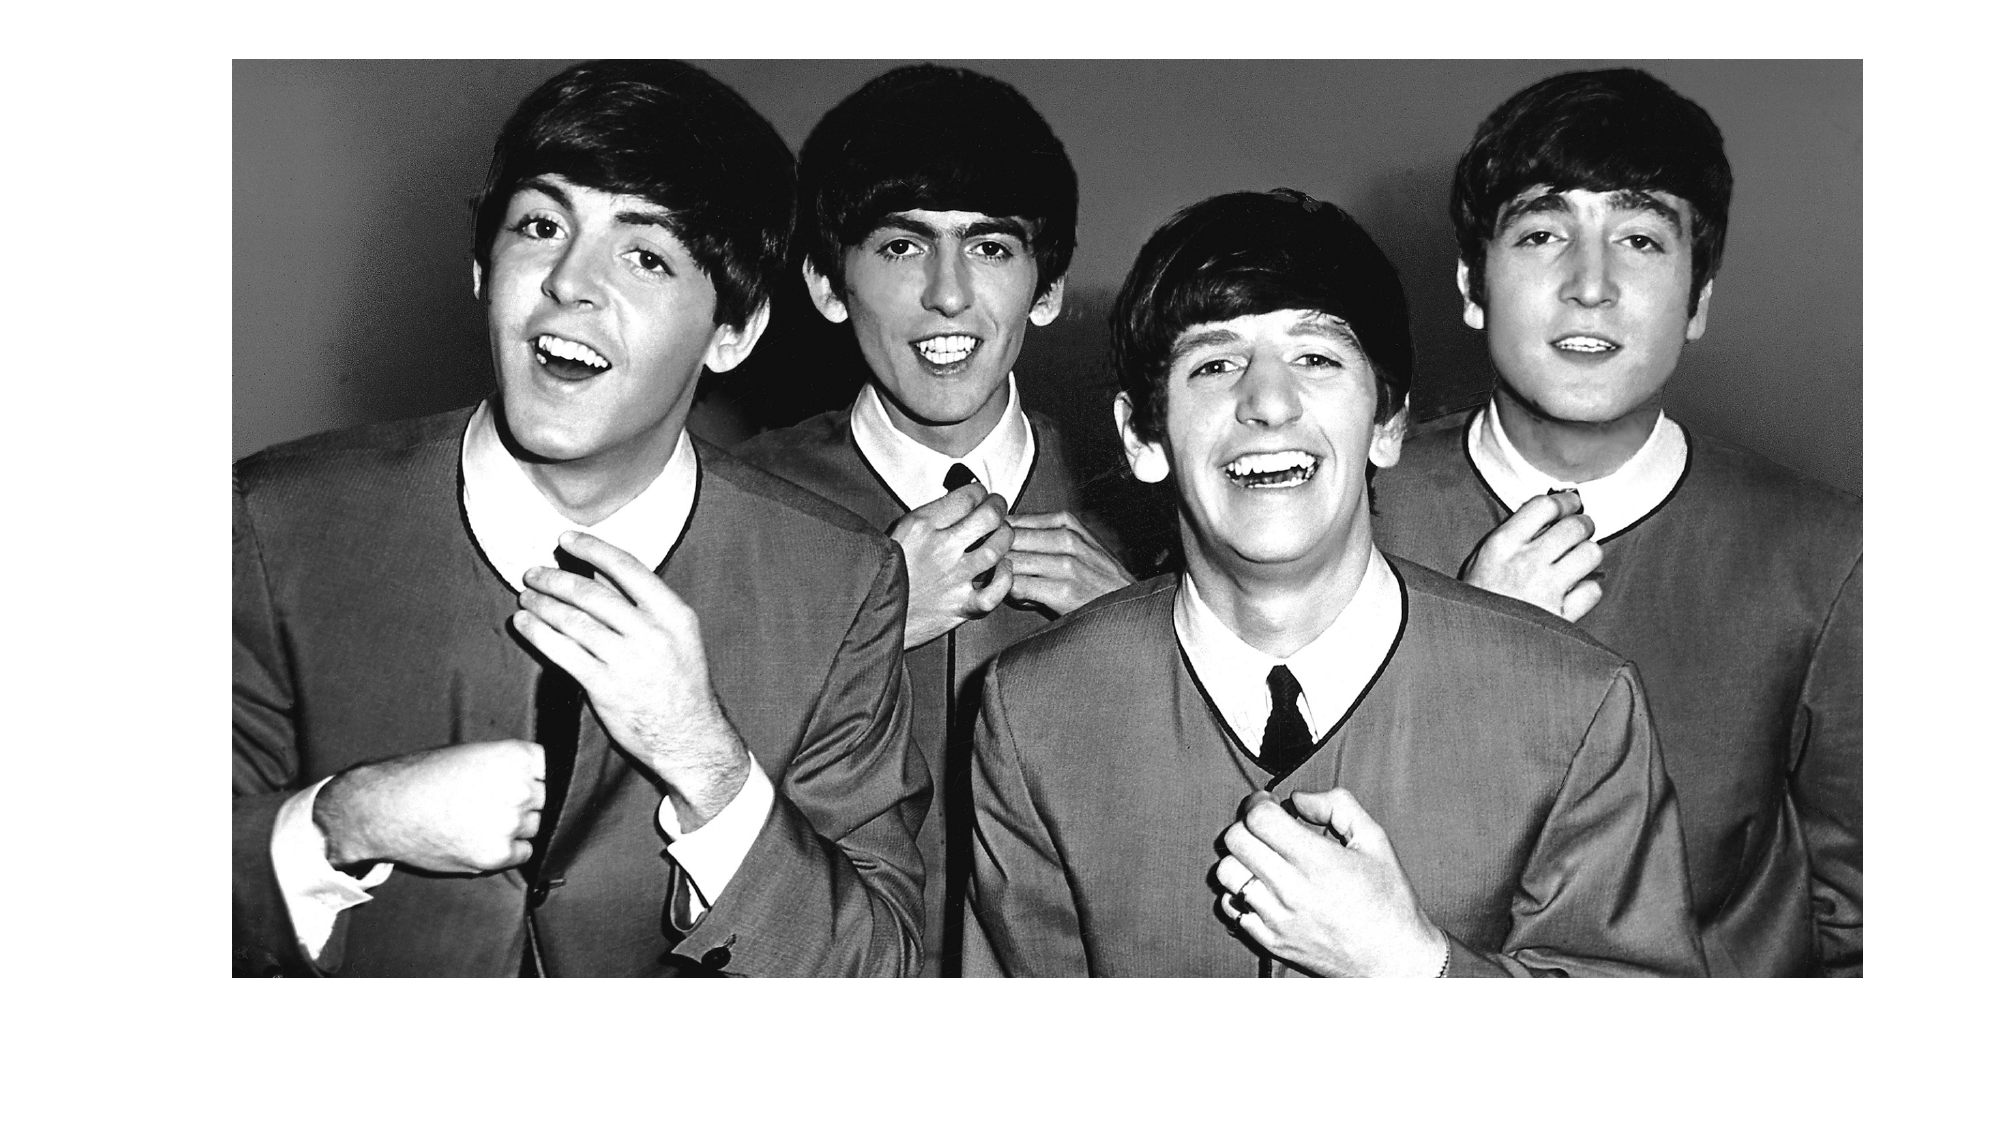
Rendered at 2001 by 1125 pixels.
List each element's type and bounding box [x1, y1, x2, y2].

list [232, 59, 1863, 978]
